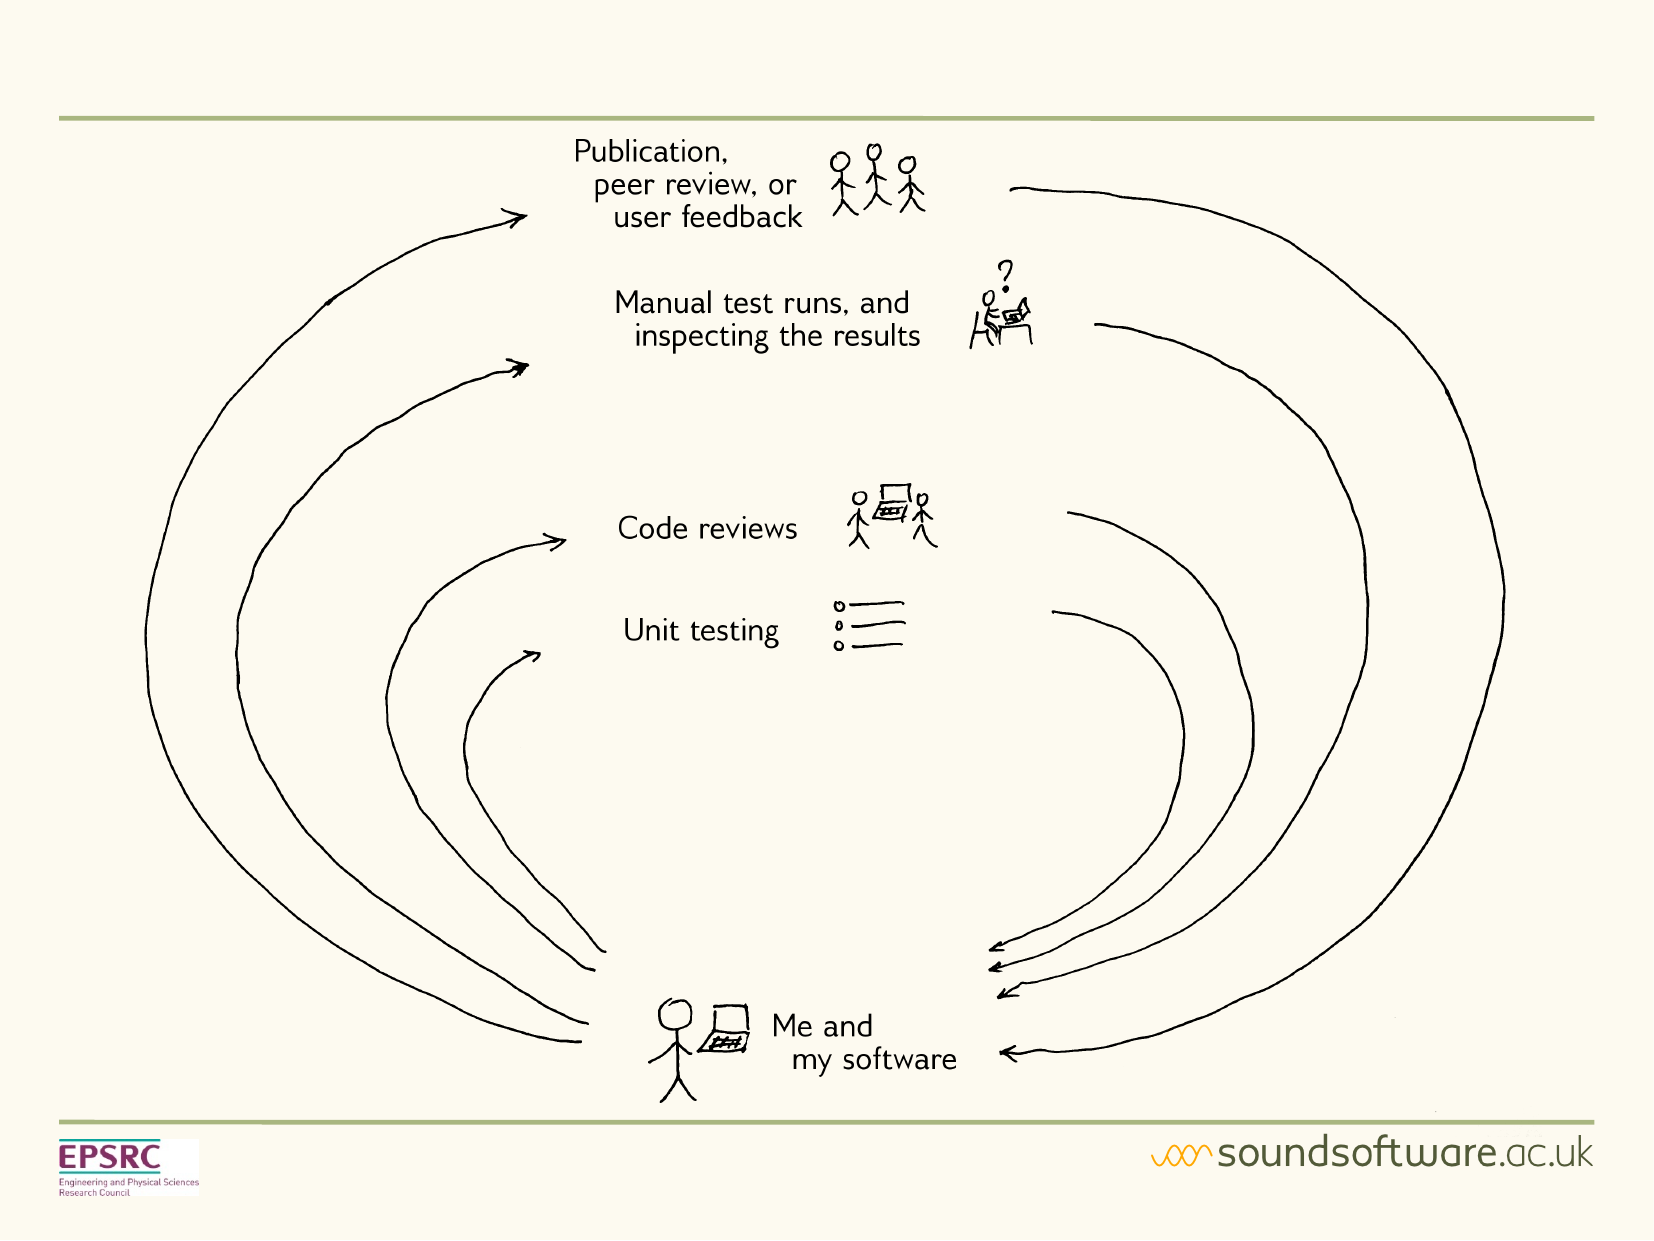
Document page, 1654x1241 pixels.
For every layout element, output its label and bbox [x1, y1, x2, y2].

picture [59, 1139, 199, 1196]
picture [109, 118, 1593, 1167]
